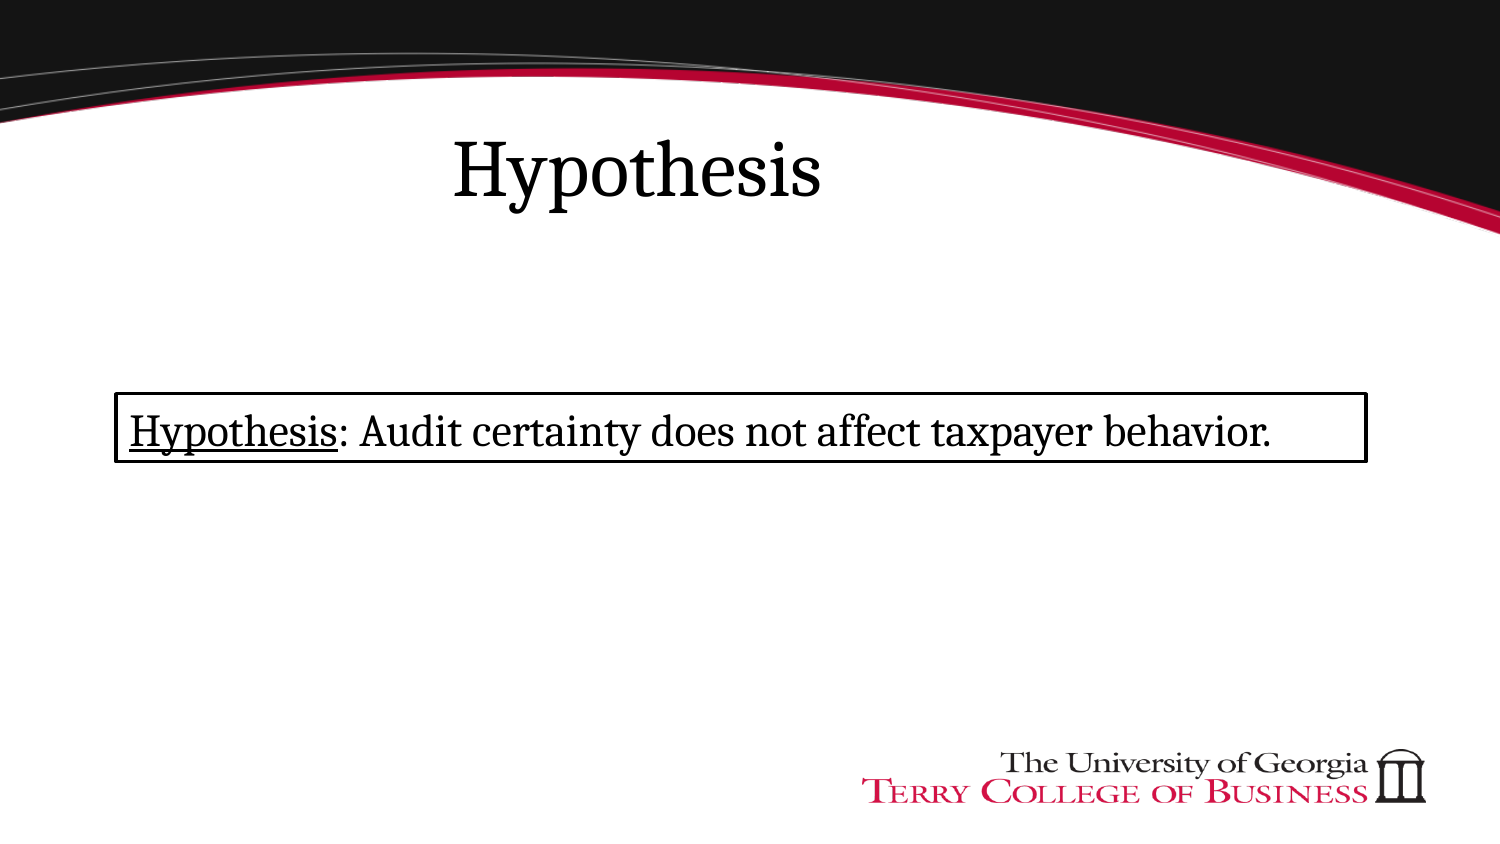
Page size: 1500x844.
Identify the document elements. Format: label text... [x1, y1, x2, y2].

picture [862, 749, 1426, 803]
picture [0, 0, 1500, 244]
title Hypothesis [0, 93, 1313, 235]
text_box Hypothesis: Audit certainty does not affect taxpayer behavior. [116, 393, 1367, 462]
